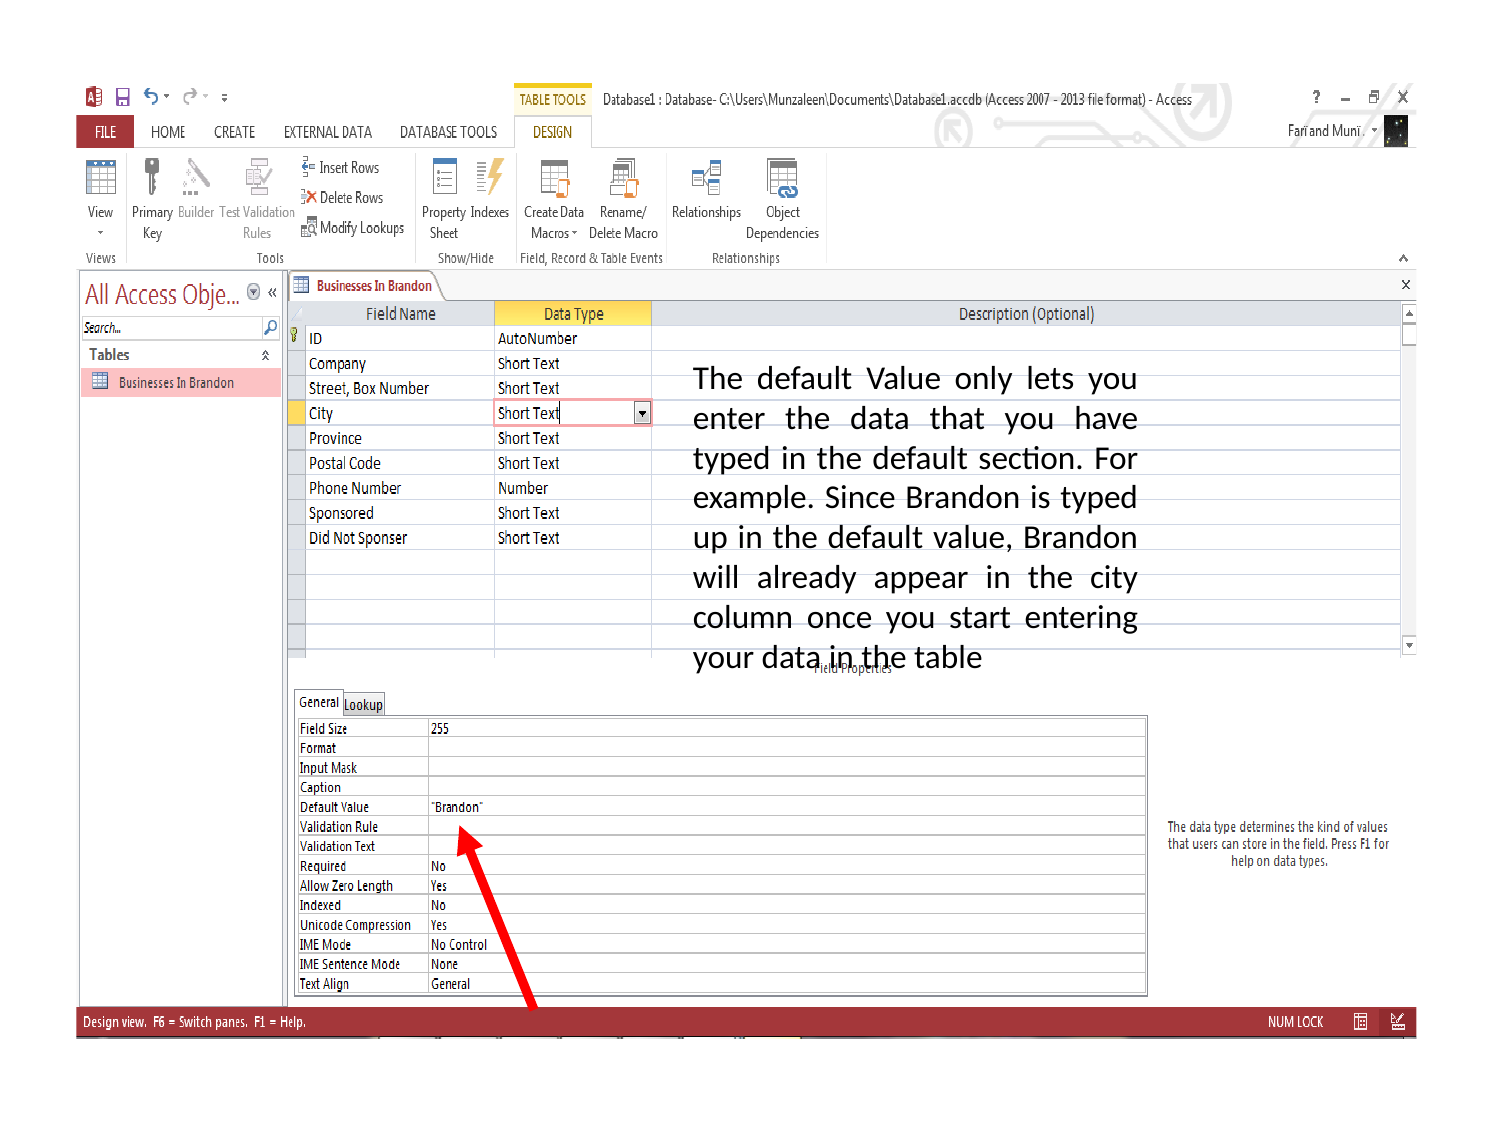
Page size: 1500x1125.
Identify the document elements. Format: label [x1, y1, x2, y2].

text_box [459, 825, 535, 1011]
picture [76, 83, 1417, 1039]
